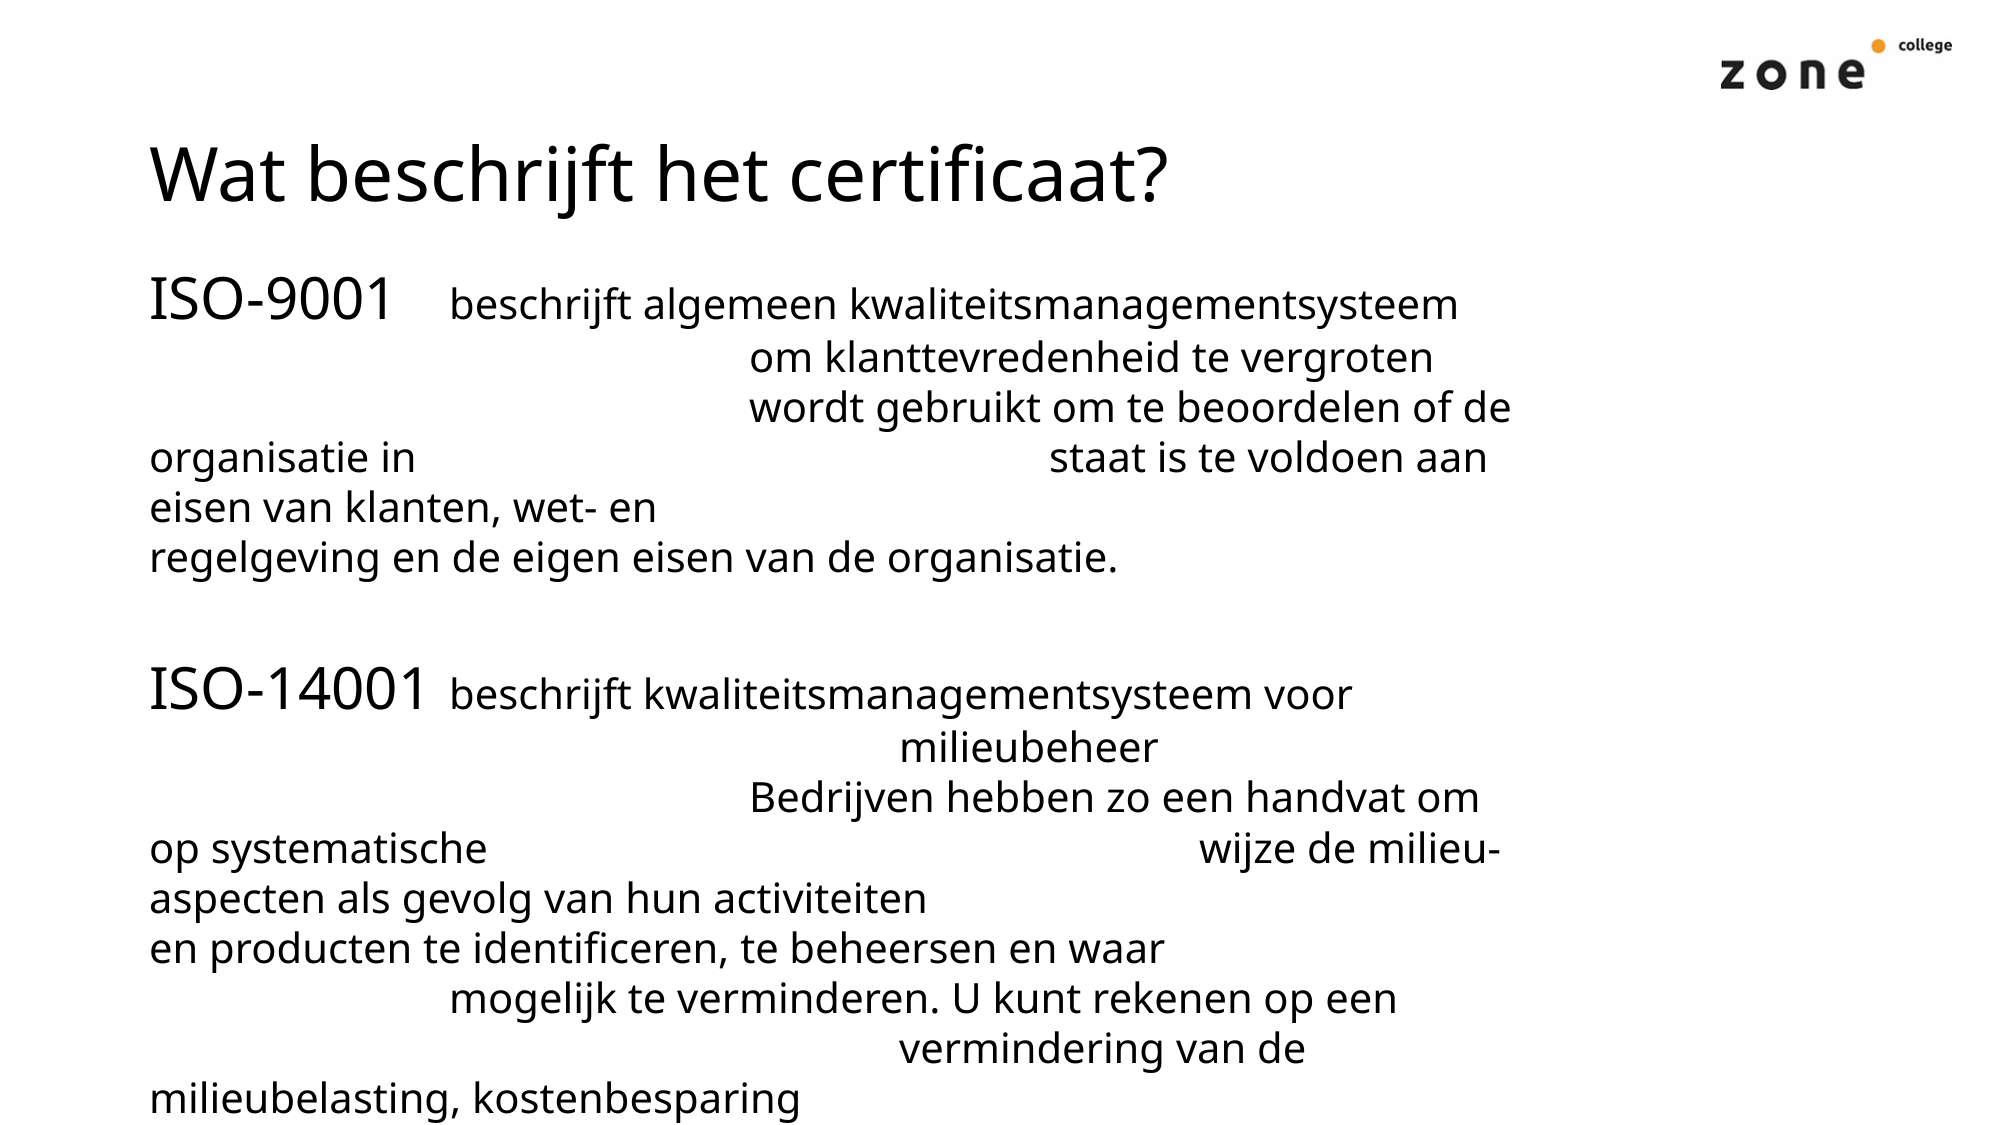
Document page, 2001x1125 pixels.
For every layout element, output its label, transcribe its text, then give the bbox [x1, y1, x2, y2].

text_box Wat beschrijft het certificaat? ISO-9001 beschrijft algemeen kwaliteitsmanagementsysteem om klanttevredenheid te vergroten wordt gebruikt om te beoordelen of de organisatie in staat is te voldoen aan eisen van klanten, wet- en regelgeving en de eigen eisen van de organisatie. ISO-14001 beschrijft kwaliteitsmanagementsysteem voor milieubeheer Bedrijven hebben zo een handvat om op systematische wijze de milieu-aspecten als gevolg van hun activiteiten en producten te identificeren, te beheersen en waar mogelijk te verminderen. U kunt rekenen op een vermindering van de milieubelasting, kostenbesparing en imagobevordering [134, 118, 1529, 1125]
picture [1721, 38, 1953, 91]
